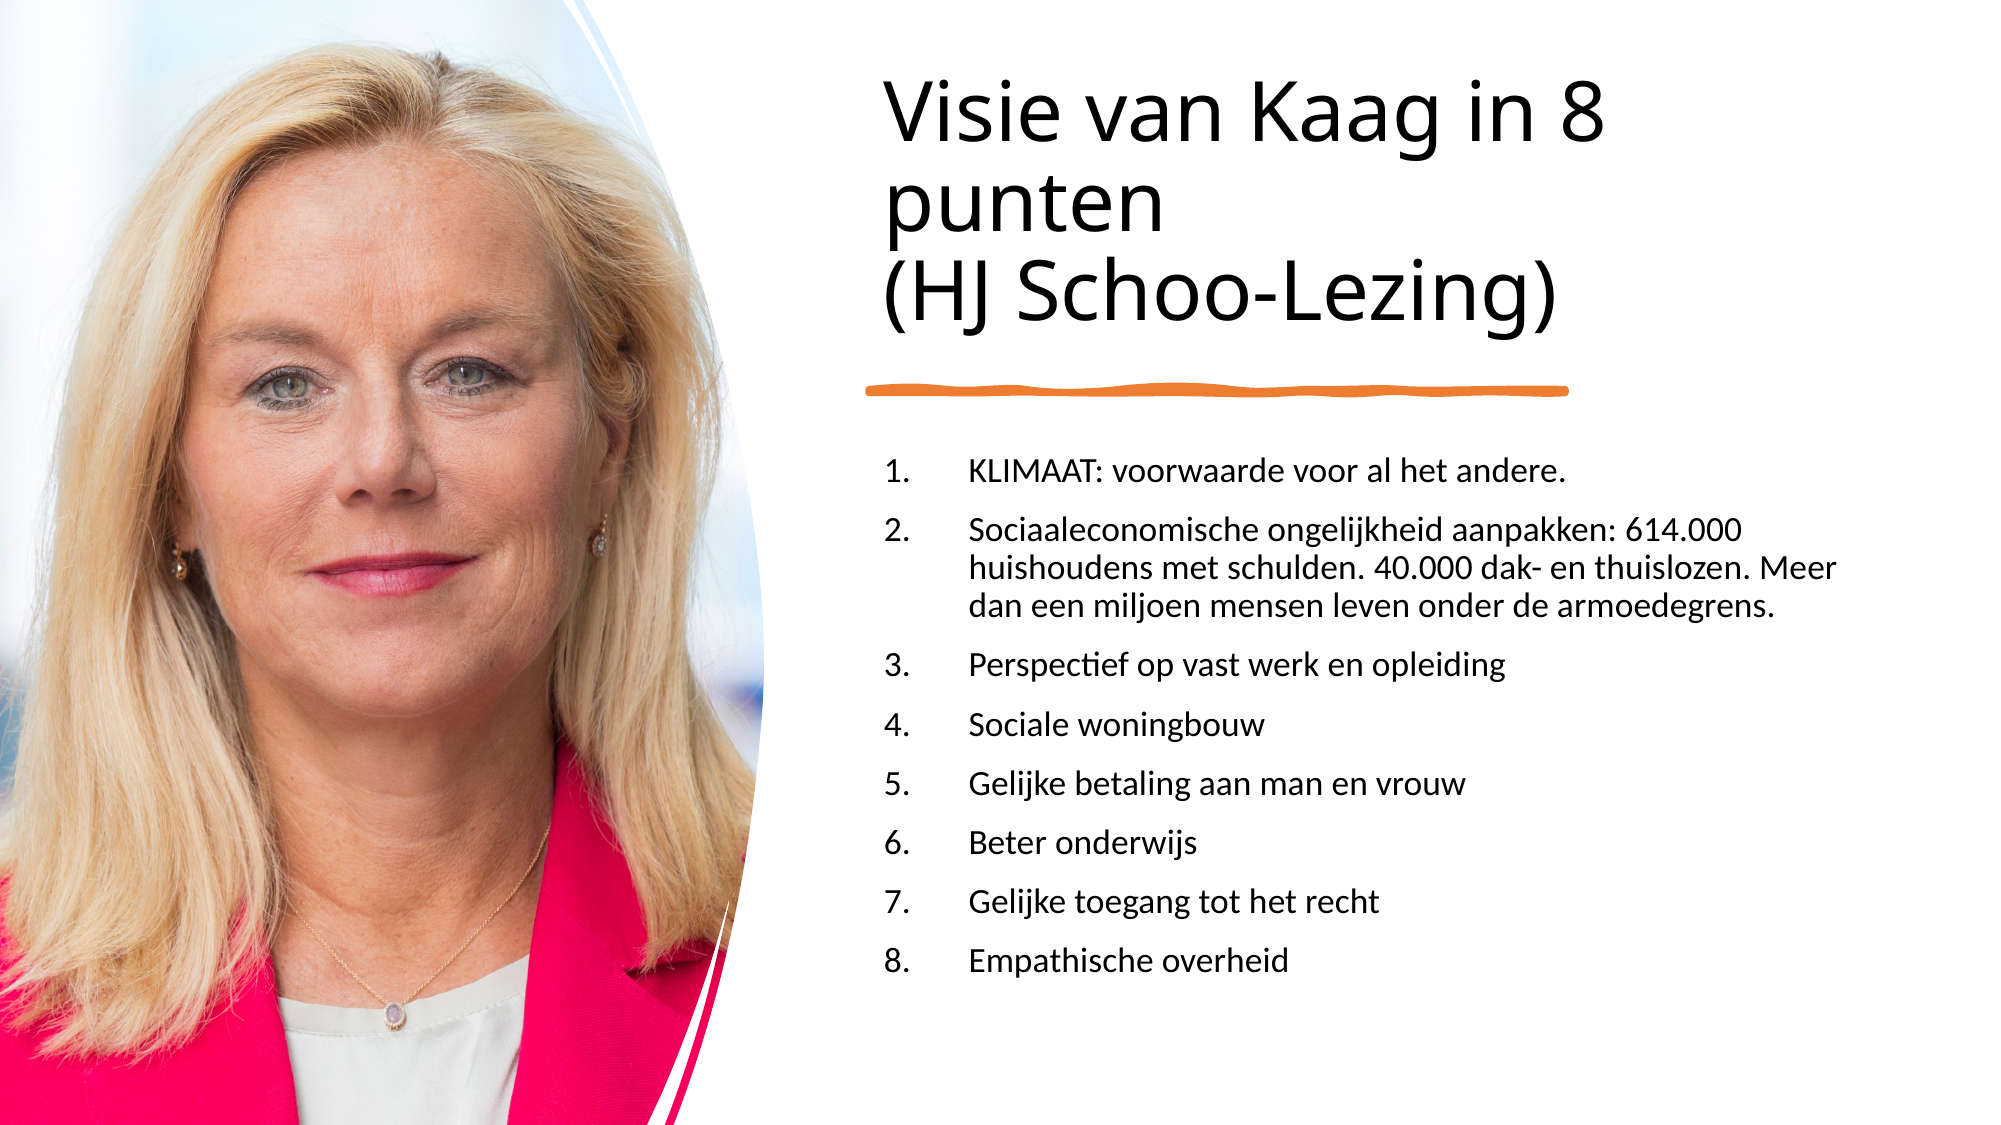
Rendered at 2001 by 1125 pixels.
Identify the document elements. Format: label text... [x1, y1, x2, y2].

list KLIMAAT: voorwaarde voor al het andere. Sociaaleconomische ongelijkheid aanpakken: 614.000 huishoudens met schulden. 40.000 dak- en thuislozen. Meer dan een miljoen mensen leven onder de armoedegrens. Perspectief op vast werk en opleiding Sociale woningbouw Gelijke betaling aan man en vrouw Beter onderwijs Gelijke toegang tot het recht Empathische overheid [869, 443, 1895, 1016]
title Visie van Kaag in 8 punten (HJ Schoo-Lezing) [869, 53, 1895, 347]
picture [0, 0, 764, 1125]
text_box [867, 385, 1567, 396]
text_box [764, 0, 2000, 1125]
